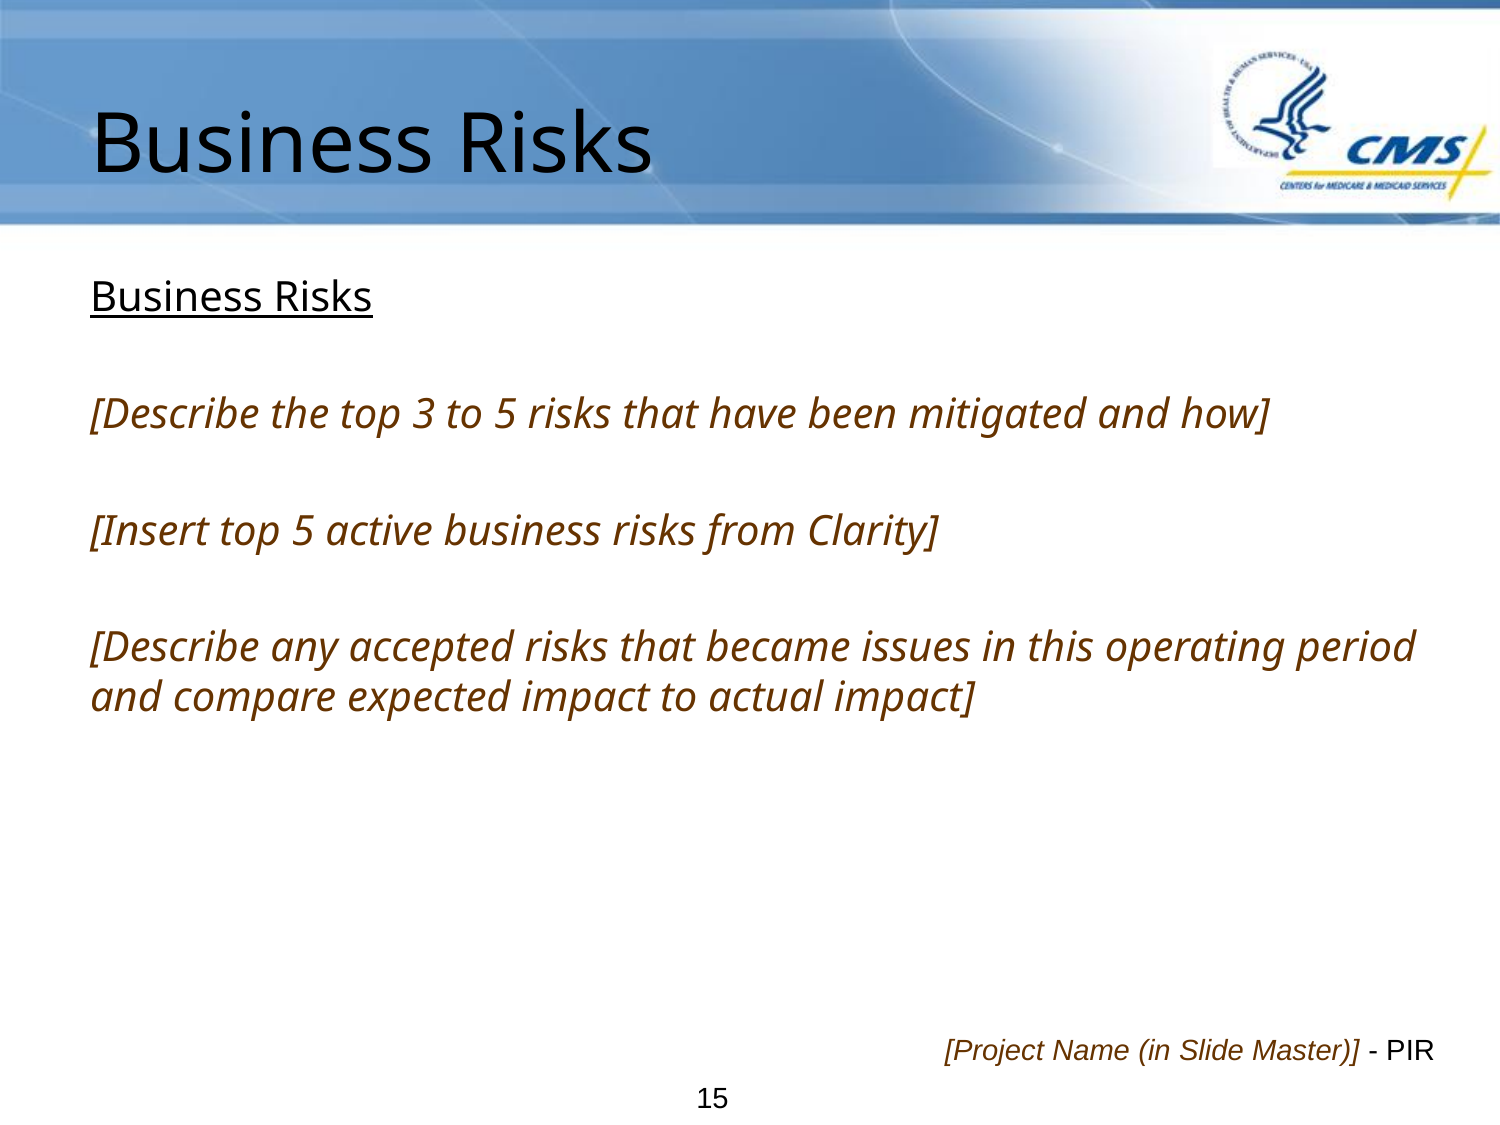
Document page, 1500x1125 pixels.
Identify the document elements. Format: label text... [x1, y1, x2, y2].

footer [Project Name (in Slide Master)] - PIR [912, 1023, 1451, 1103]
title Business Risks [74, 44, 1426, 233]
slide_number 15 [537, 1071, 888, 1125]
list Business Risks [Describe the top 3 to 5 risks that have been mitigated and how] [Insert top 5 active business risks from Clarity] [Describe any accepted risks that became issues in this operating period and compare expected impact to actual impact] [74, 262, 1438, 1063]
picture [0, 0, 1500, 1125]
